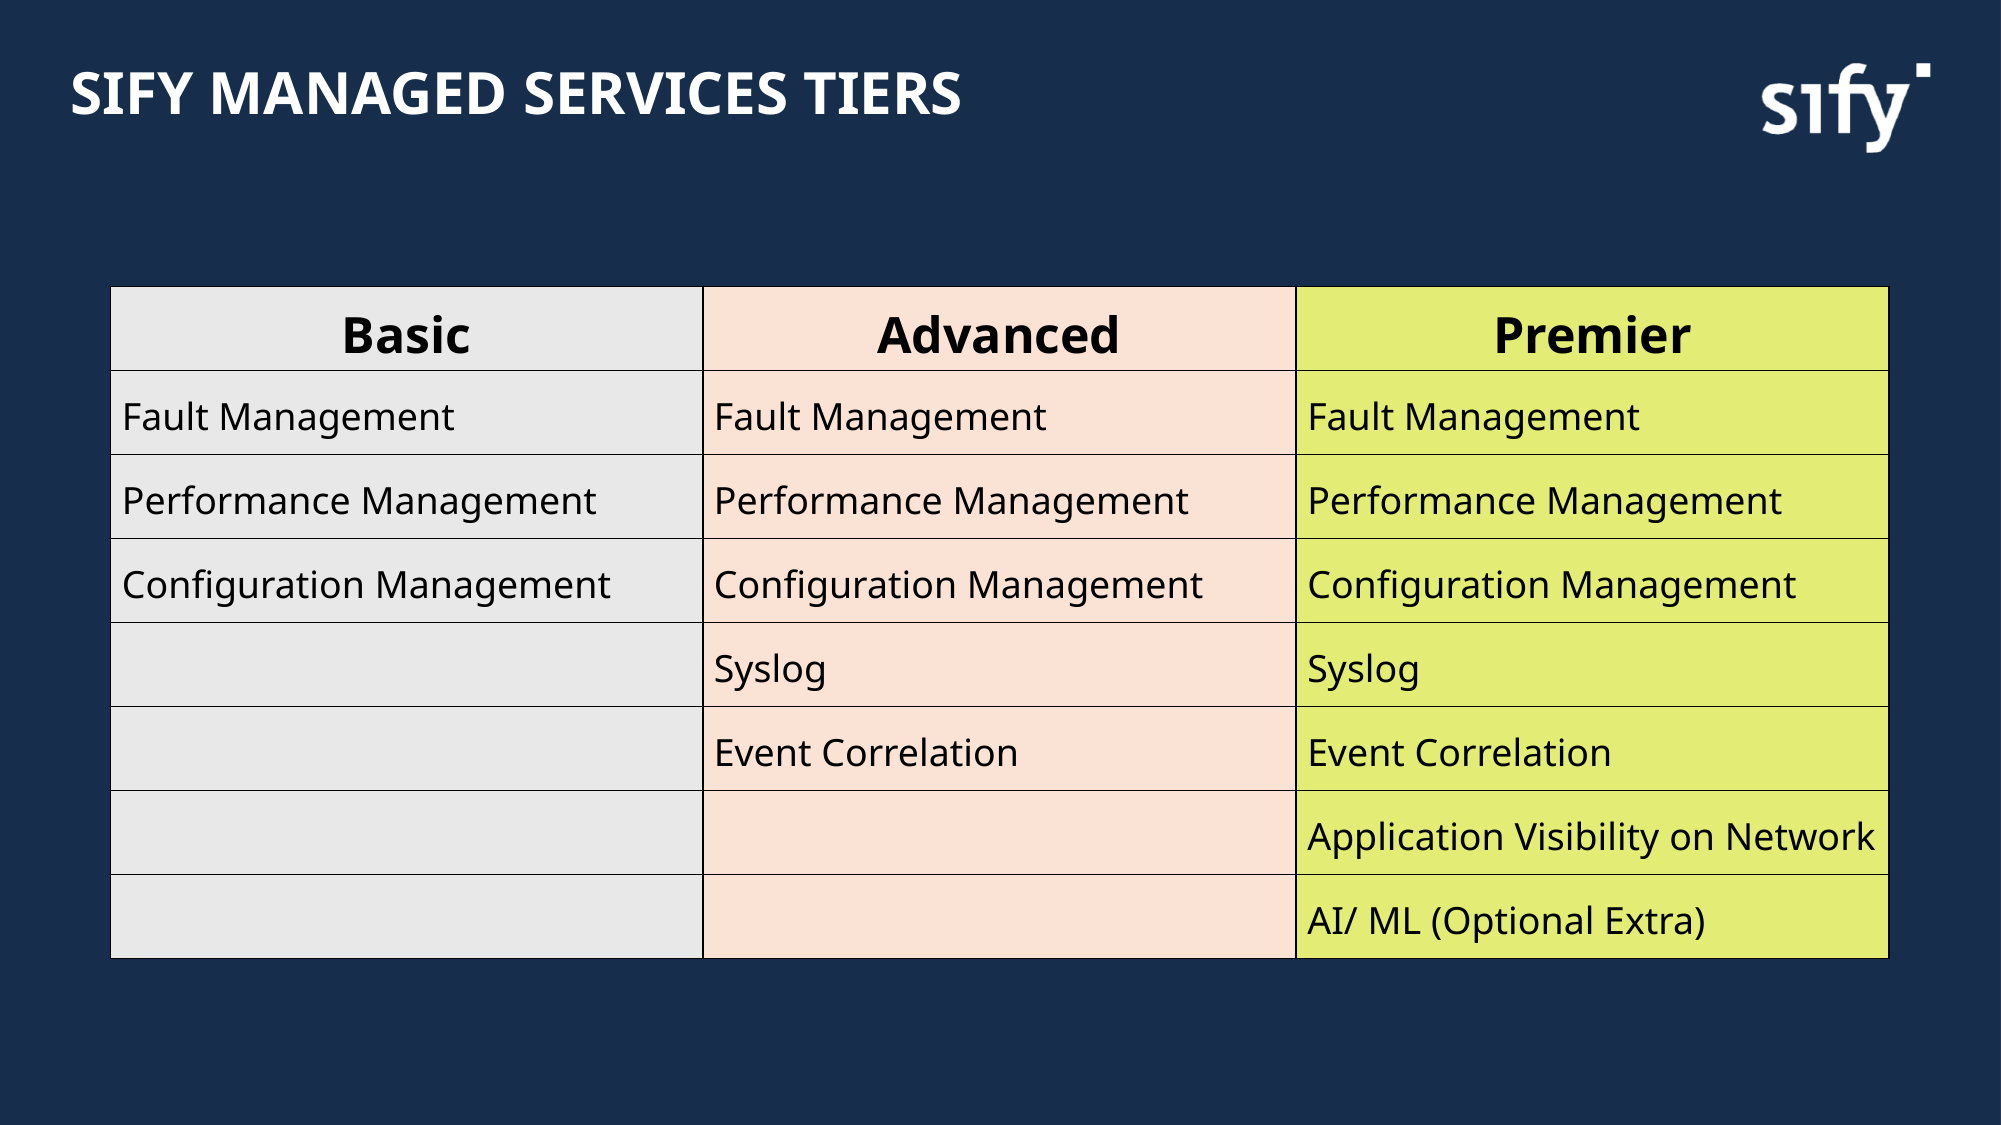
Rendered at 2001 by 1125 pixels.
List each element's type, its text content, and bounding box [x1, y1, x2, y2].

table_cell Configuration Management [704, 539, 1295, 622]
table_cell [704, 875, 1295, 958]
table_cell Fault Management [704, 371, 1295, 454]
table_cell Fault Management [111, 371, 702, 454]
table_header Basic [111, 287, 702, 370]
table_cell [704, 791, 1295, 874]
table_cell Syslog [704, 623, 1295, 706]
table_cell Configuration Management [111, 539, 702, 622]
text_box Sify Managed Services TIERS [70, 46, 1930, 137]
table_cell Performance Management [111, 455, 702, 538]
table_header Premier [1297, 287, 1888, 370]
table_cell Configuration Management [1297, 539, 1888, 622]
table_cell Syslog [1297, 623, 1888, 706]
picture [1743, 50, 1942, 164]
table_cell Fault Management [1297, 371, 1888, 454]
table_cell [111, 707, 702, 790]
table_cell Event Correlation [704, 707, 1295, 790]
table_cell AI/ ML (Optional Extra) [1297, 875, 1888, 958]
table_cell [111, 623, 702, 706]
table_cell Application Visibility on Network [1297, 791, 1888, 874]
table_cell Event Correlation [1297, 707, 1888, 790]
table_cell [111, 791, 702, 874]
table_cell [111, 875, 702, 958]
table_cell Performance Management [1297, 455, 1888, 538]
table_header Advanced [704, 287, 1295, 370]
table_cell Performance Management [704, 455, 1295, 538]
